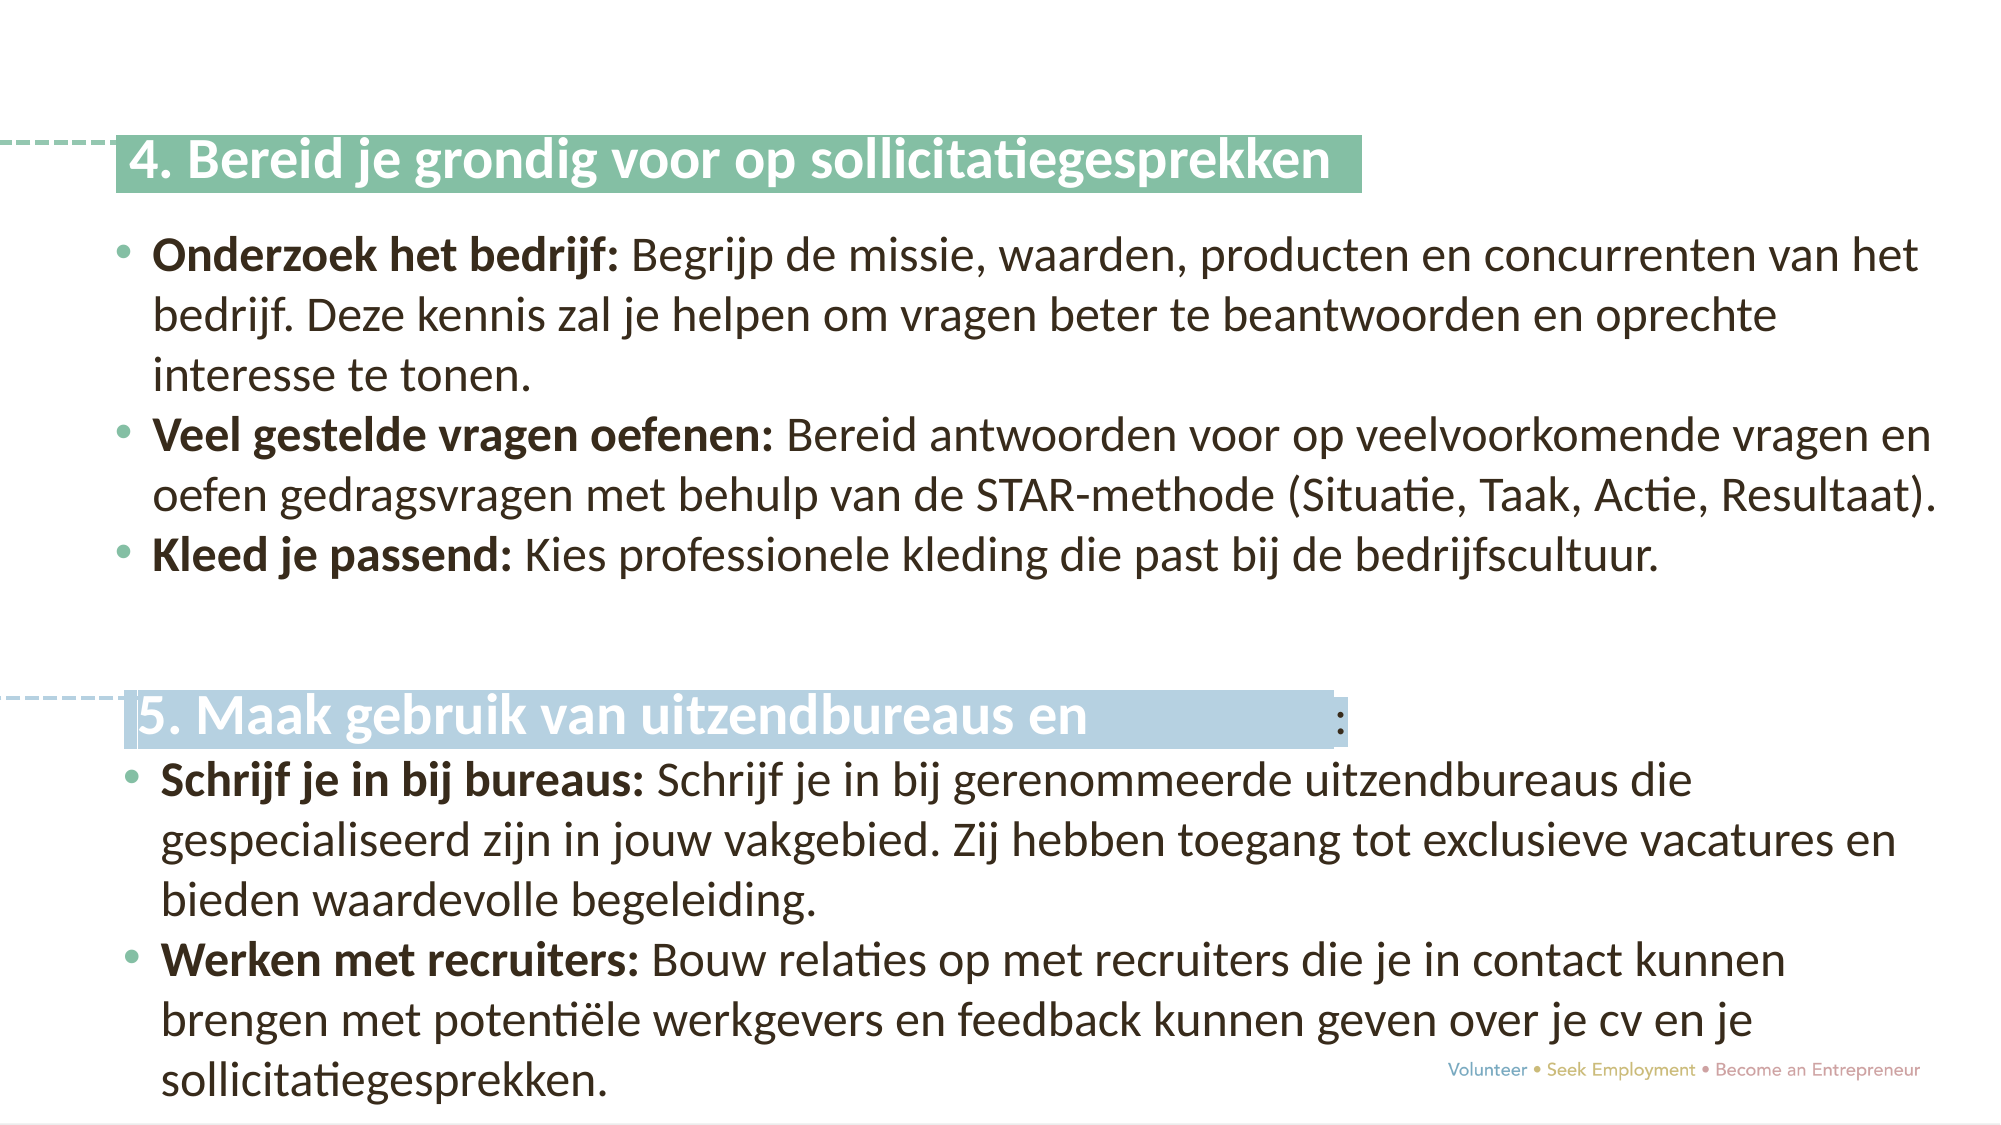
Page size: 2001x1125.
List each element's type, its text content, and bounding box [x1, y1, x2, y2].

text_box 5. Maak gebruik van uitzendbureaus en recruiters: [107, 633, 1942, 754]
text_box Schrijf je in bij bureaus: Schrijf je in bij gerenommeerde uitzendbureaus die gespecialiseerd zijn in jouw vakgebied. Zij hebben toegang tot exclusieve vacatures en bieden waardevolle begeleiding. Werken met recruiters: Bouw relaties op met recruiters die je in contact kunnen brengen met potentiële werkgevers en feedback kunnen geven over je cv en je sollicitatiegesprekken. [108, 739, 1975, 1020]
text_box Onderzoek het bedrijf: Begrijp de missie, waarden, producten en concurrenten van het bedrijf. Deze kennis zal je helpen om vragen beter te beantwoorden en oprechte interesse te tonen. Veel gestelde vragen oefenen: Bereid antwoorden voor op veelvoorkomende vragen en oefen gedragsvragen met behulp van de STAR-methode (Situatie, Taak, Actie, Resultaat). Kleed je passend: Kies professionele kleding die past bij de bedrijfscultuur. [99, 214, 1967, 496]
text_box 4. Bereid je grondig voor op sollicitatiegesprekken: [99, 77, 1934, 198]
picture [1418, 1046, 1971, 1103]
